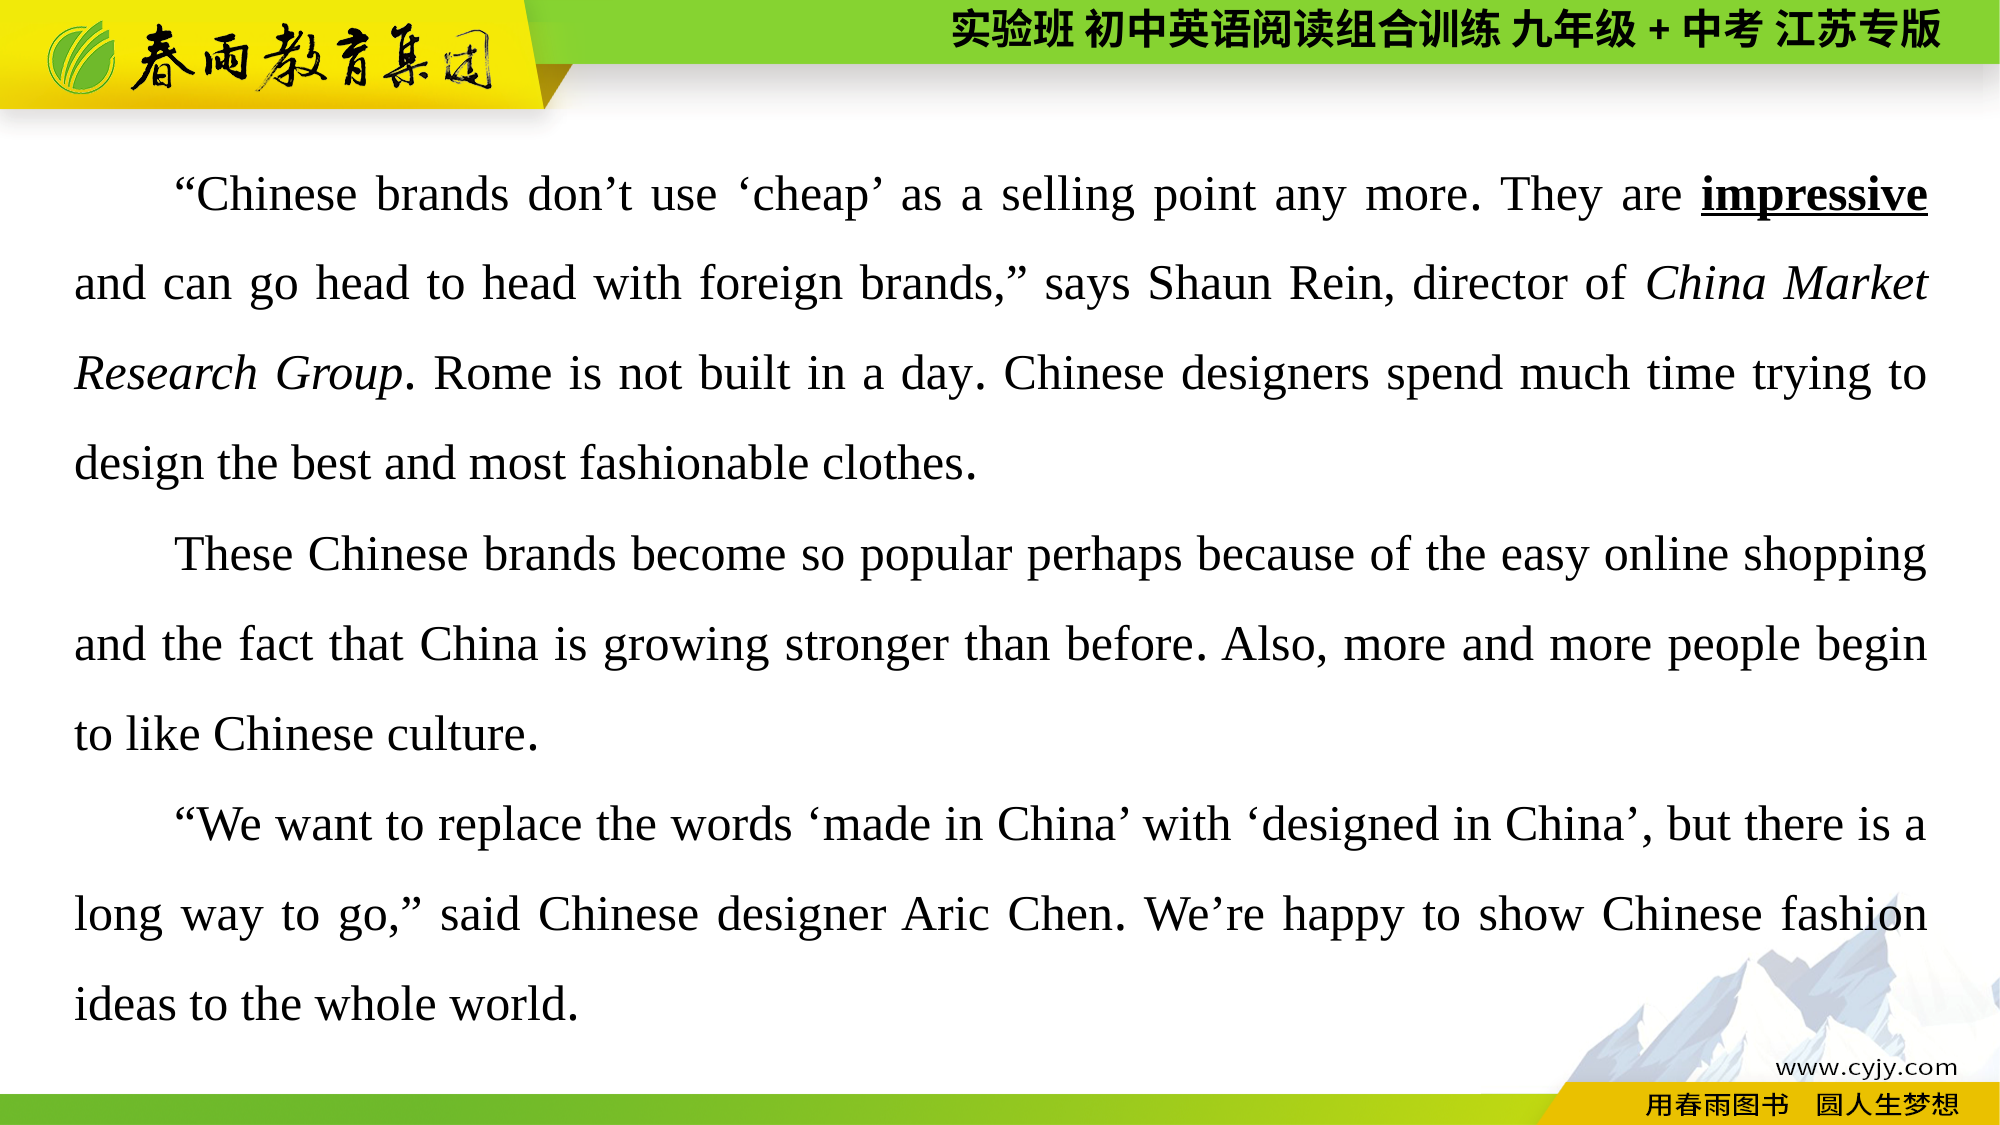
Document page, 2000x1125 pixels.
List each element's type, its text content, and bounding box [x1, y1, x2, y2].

list “Chinese brands don’t use ‘cheap’ as a selling point any more. They are impressive and can go head to head with foreign brands,” says Shaun Rein, director of China Market Research Group. Rome is not built in a day. Chinese designers spend much time trying to design the best and most fashionable clothes. These Chinese brands become so popular perhaps because of the easy online shopping and the fact that China is growing stronger than before. Also, more and more people begin to like Chinese culture. “We want to replace the words ‘made in China’ with ‘designed in China’, but there is a long way to go,” said Chinese designer Aric Chen. We’re happy to show Chinese fashion ideas to the whole world. [59, 122, 1944, 1035]
picture [0, 0, 2000, 1125]
